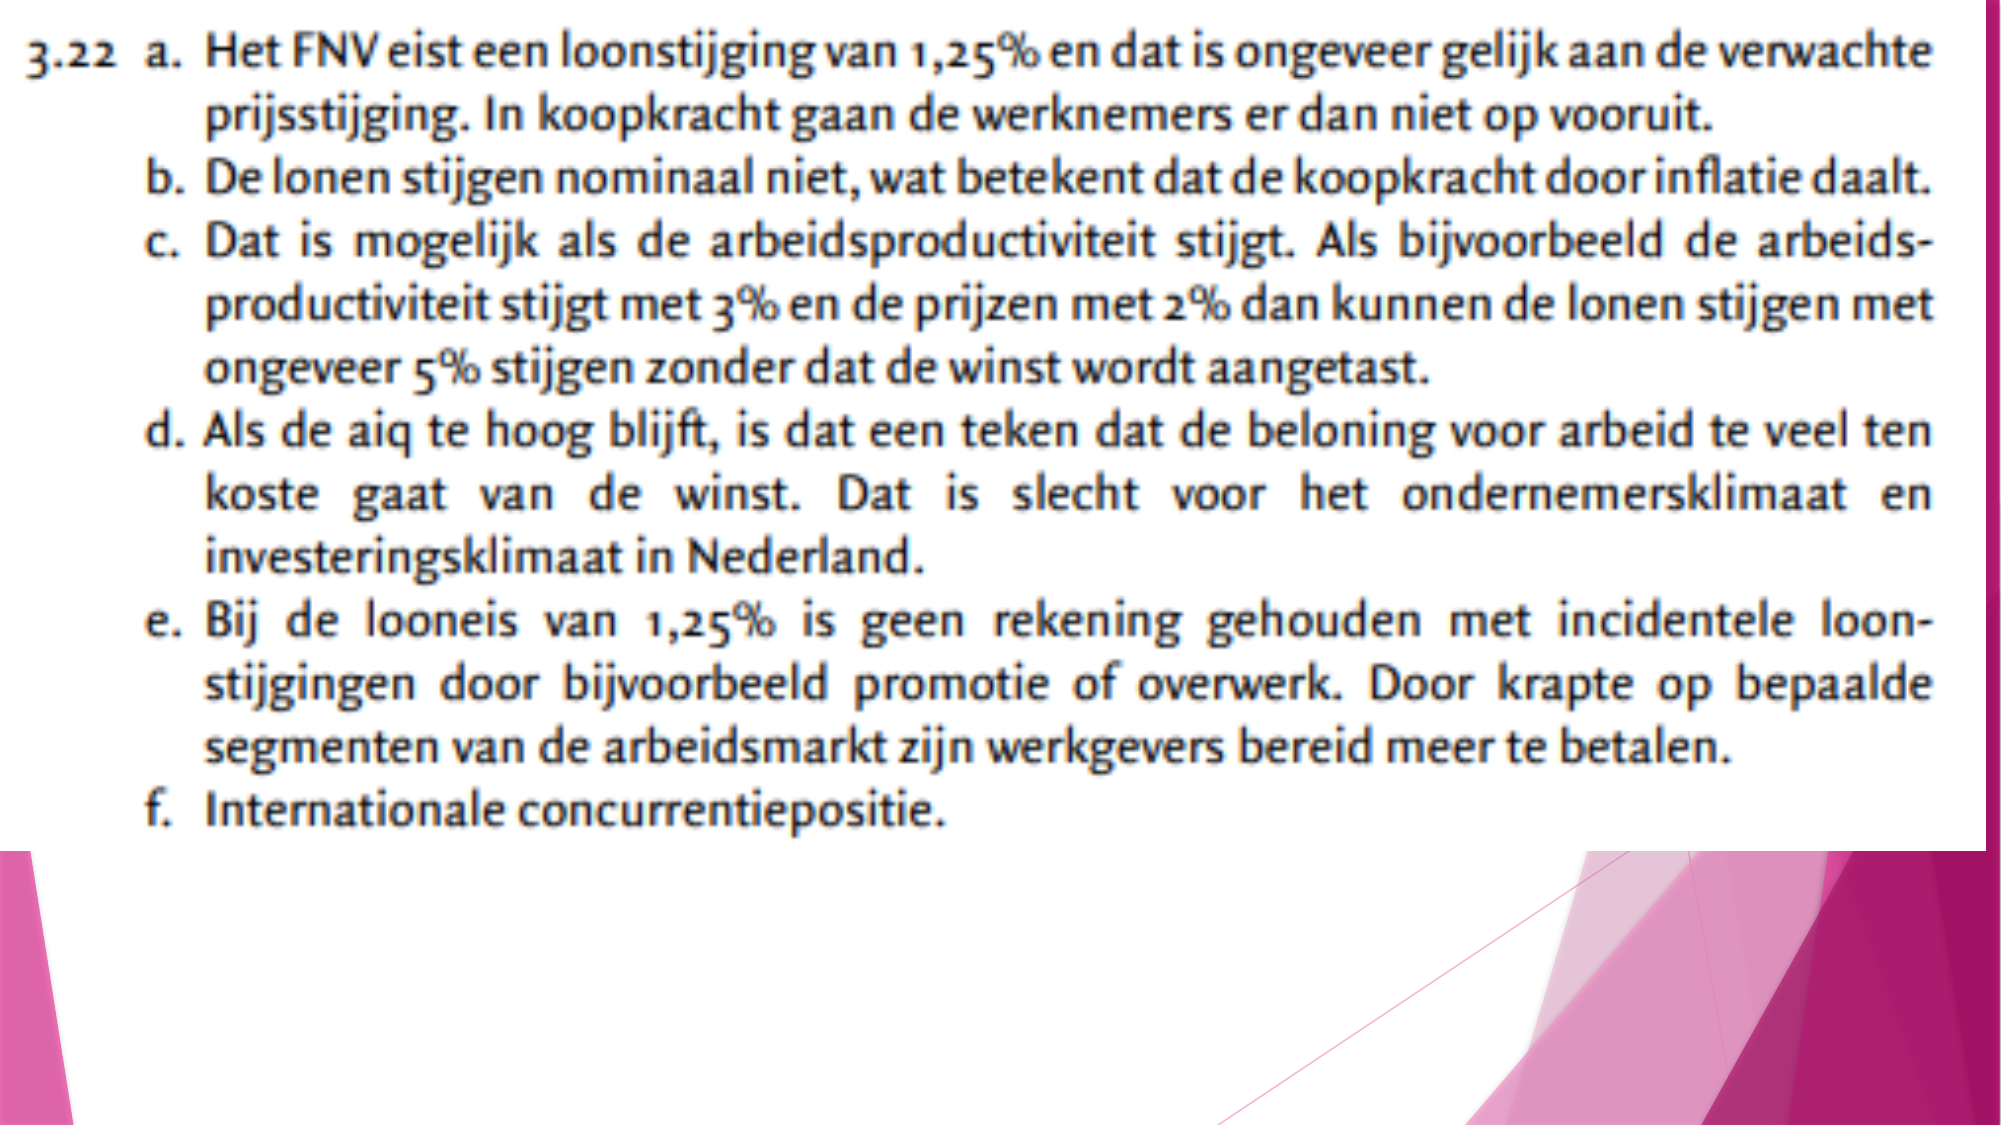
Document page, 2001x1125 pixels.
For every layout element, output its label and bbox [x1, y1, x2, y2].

picture [0, 0, 1986, 852]
